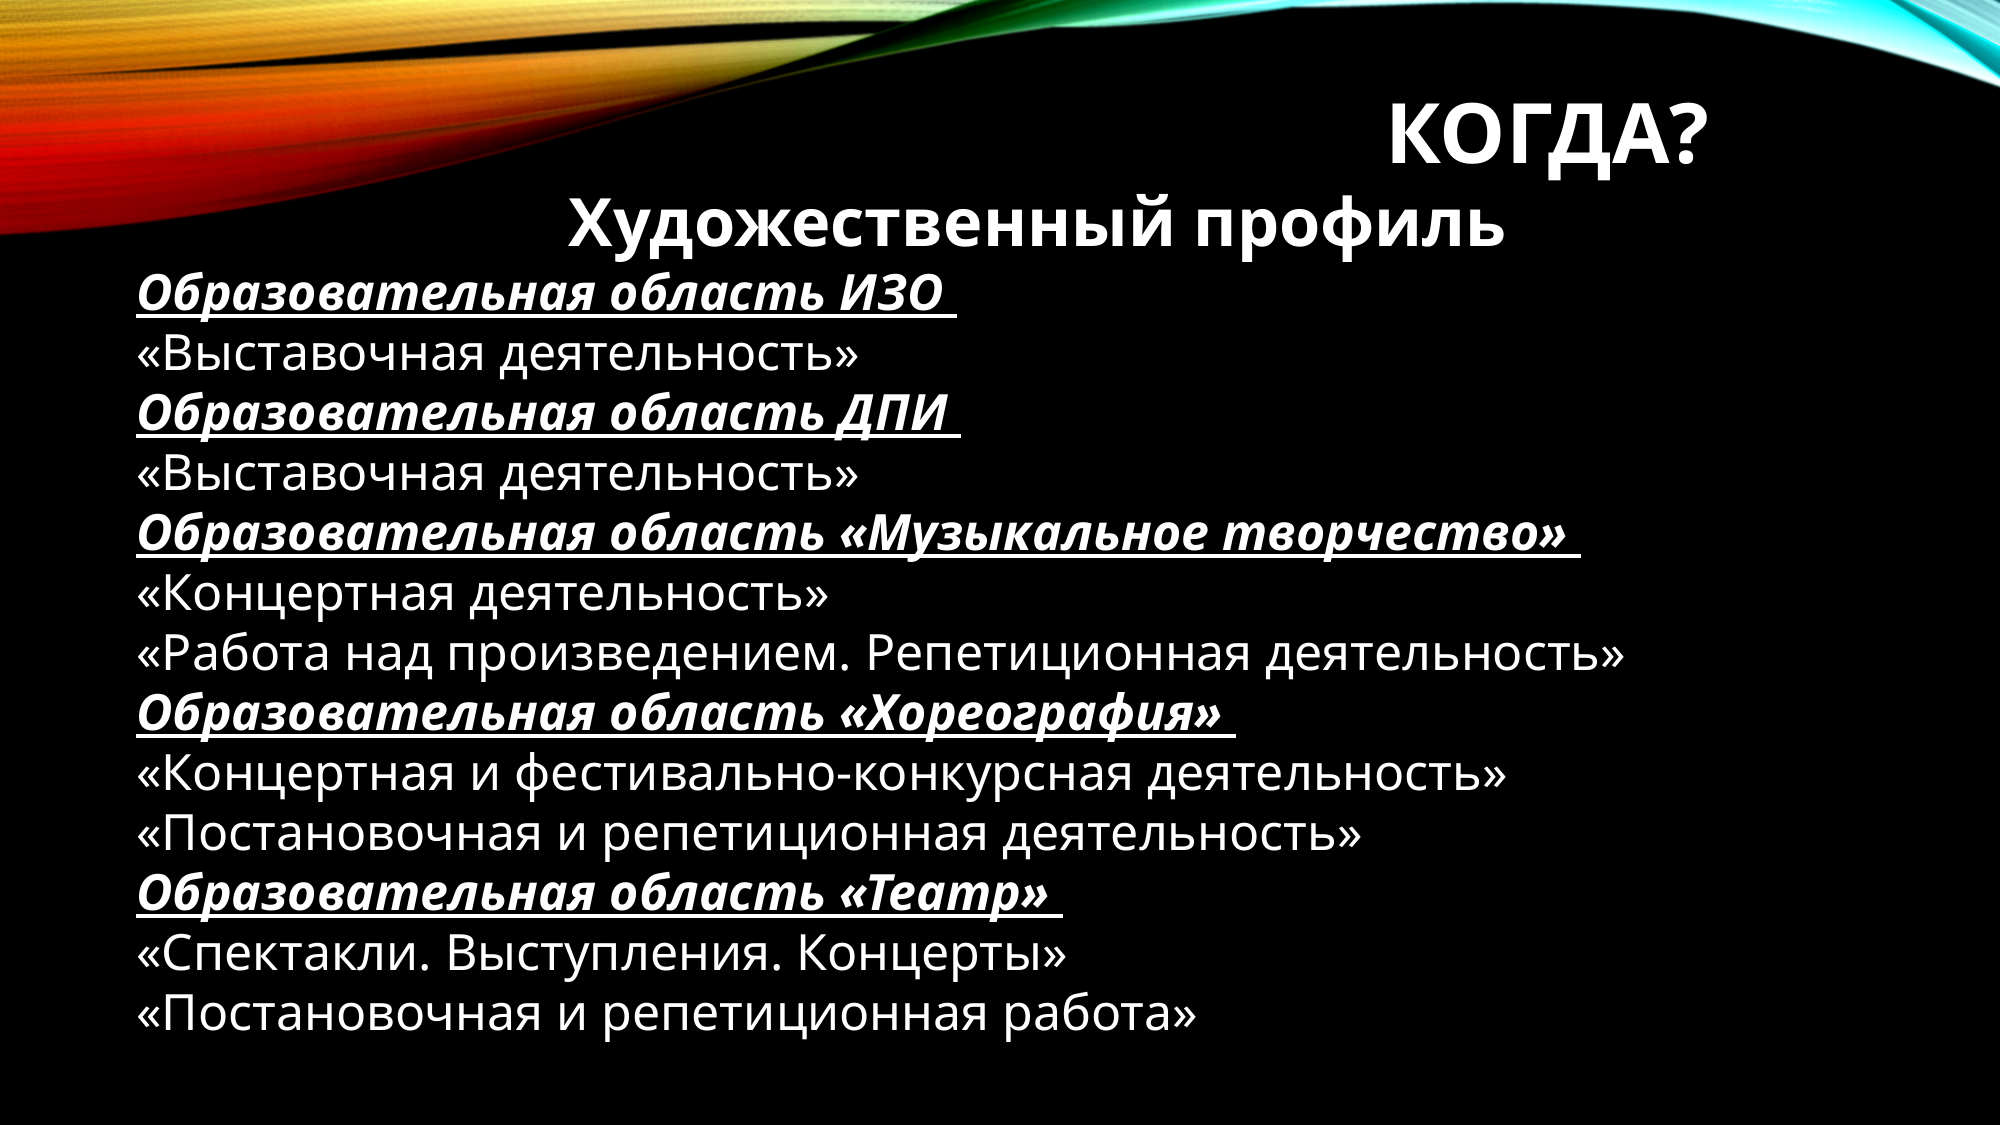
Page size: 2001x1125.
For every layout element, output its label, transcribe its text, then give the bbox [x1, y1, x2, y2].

picture [0, 0, 2000, 237]
title когда? [311, 30, 1725, 172]
text_box Художественный профиль Образовательная область ИЗО «Выставочная деятельность» Образовательная область ДПИ «Выставочная деятельность» Образовательная область «Музыкальное творчество» «Концертная деятельность» «Работа над произведением. Репетиционная деятельность» Образовательная область «Хореография» «Концертная и фестивально-конкурсная деятельность» «Постановочная и репетиционная деятельность» Образовательная область «Театр» «Спектакли. Выступления. Концерты» «Постановочная и репетиционная работа» [121, 172, 1955, 1125]
